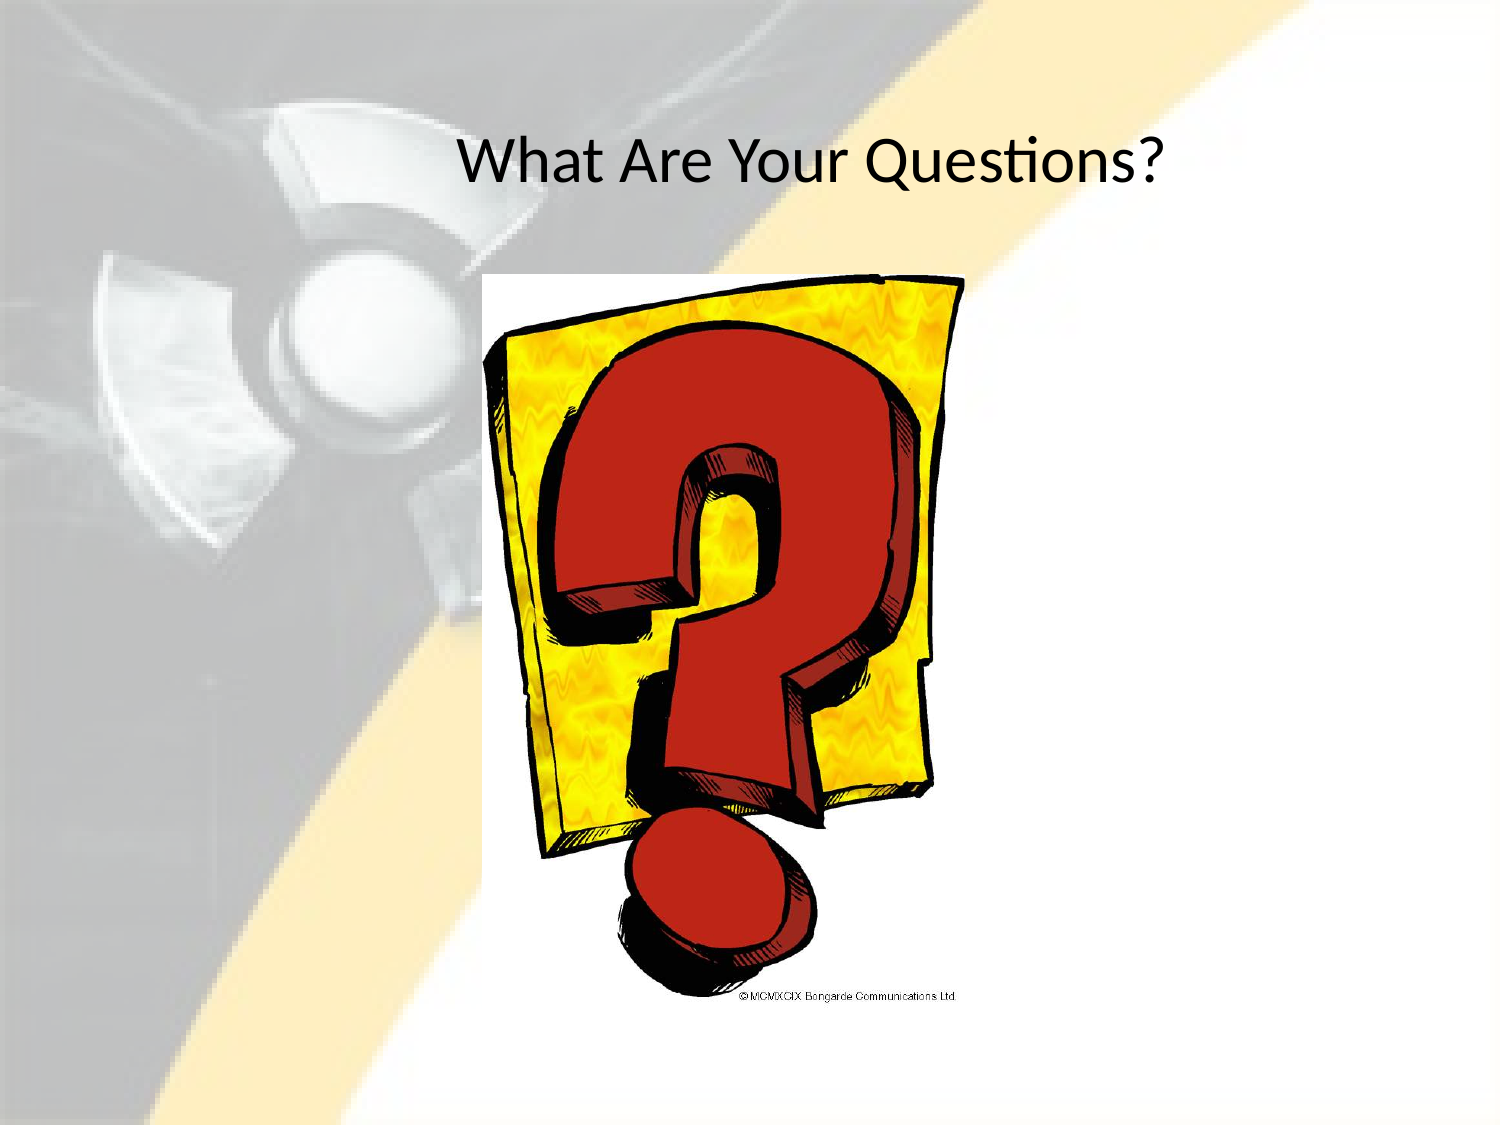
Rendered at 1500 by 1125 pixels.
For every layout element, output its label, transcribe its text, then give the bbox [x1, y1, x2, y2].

title What Are Your Questions? [200, 62, 1425, 250]
picture [481, 274, 966, 1026]
